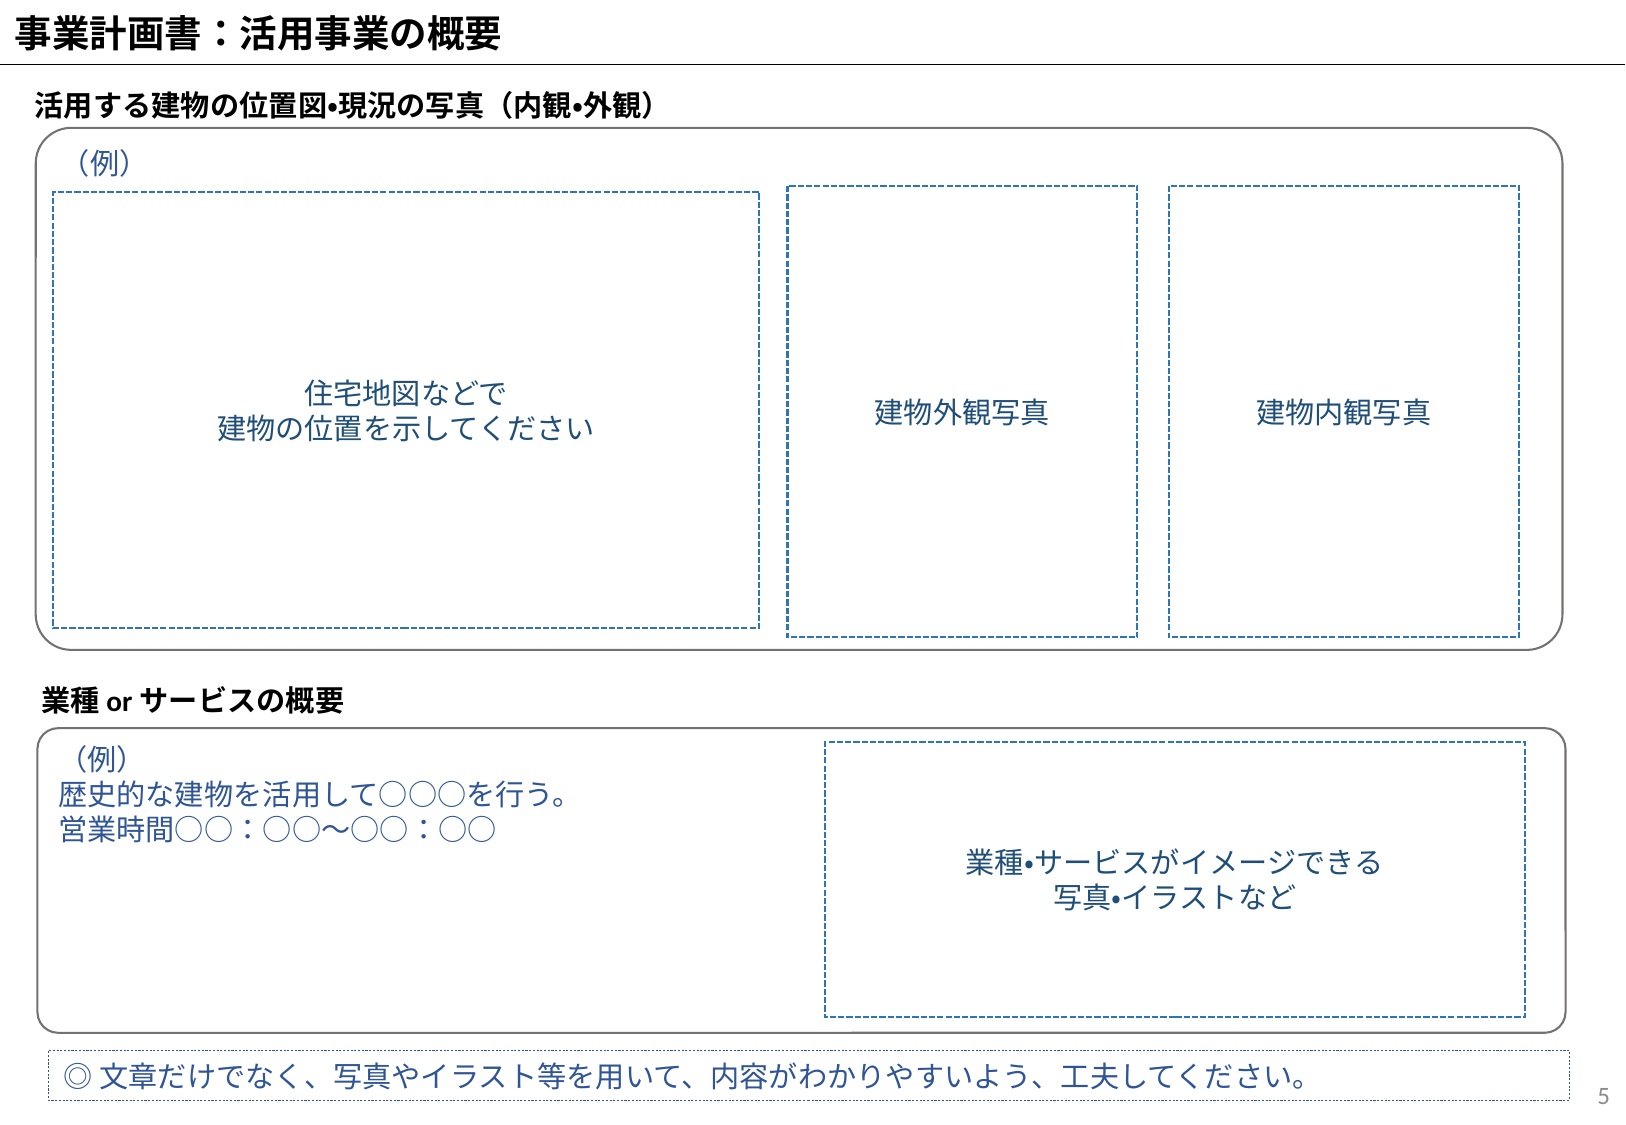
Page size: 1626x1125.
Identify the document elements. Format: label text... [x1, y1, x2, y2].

text_box （例） 歴史的な建物を活用して○○○を行う。 営業時間○○：○○～○○：○○ [36, 727, 1567, 1034]
text_box （例） [34, 126, 1564, 651]
text_box 建物外観写真 [786, 185, 1138, 638]
slide_number 5 [1259, 1065, 1625, 1125]
text_box 業種orサービスの概要 [26, 675, 686, 725]
text_box 住宅地図などで 建物の位置を示してください [52, 191, 760, 629]
text_box 活用する建物の位置図・現況の写真（内観・外観） [20, 79, 798, 130]
text_box 事業計画書：活用事業の概要 [0, 2, 566, 63]
text_box 建物内観写真 [1168, 185, 1520, 638]
text_box ◎文章だけでなく、写真やイラスト等を用いて、内容がわかりやすいよう、工夫してください。 [48, 1050, 1570, 1101]
text_box 業種・サービスがイメージできる 写真・イラストなど [824, 741, 1526, 1018]
